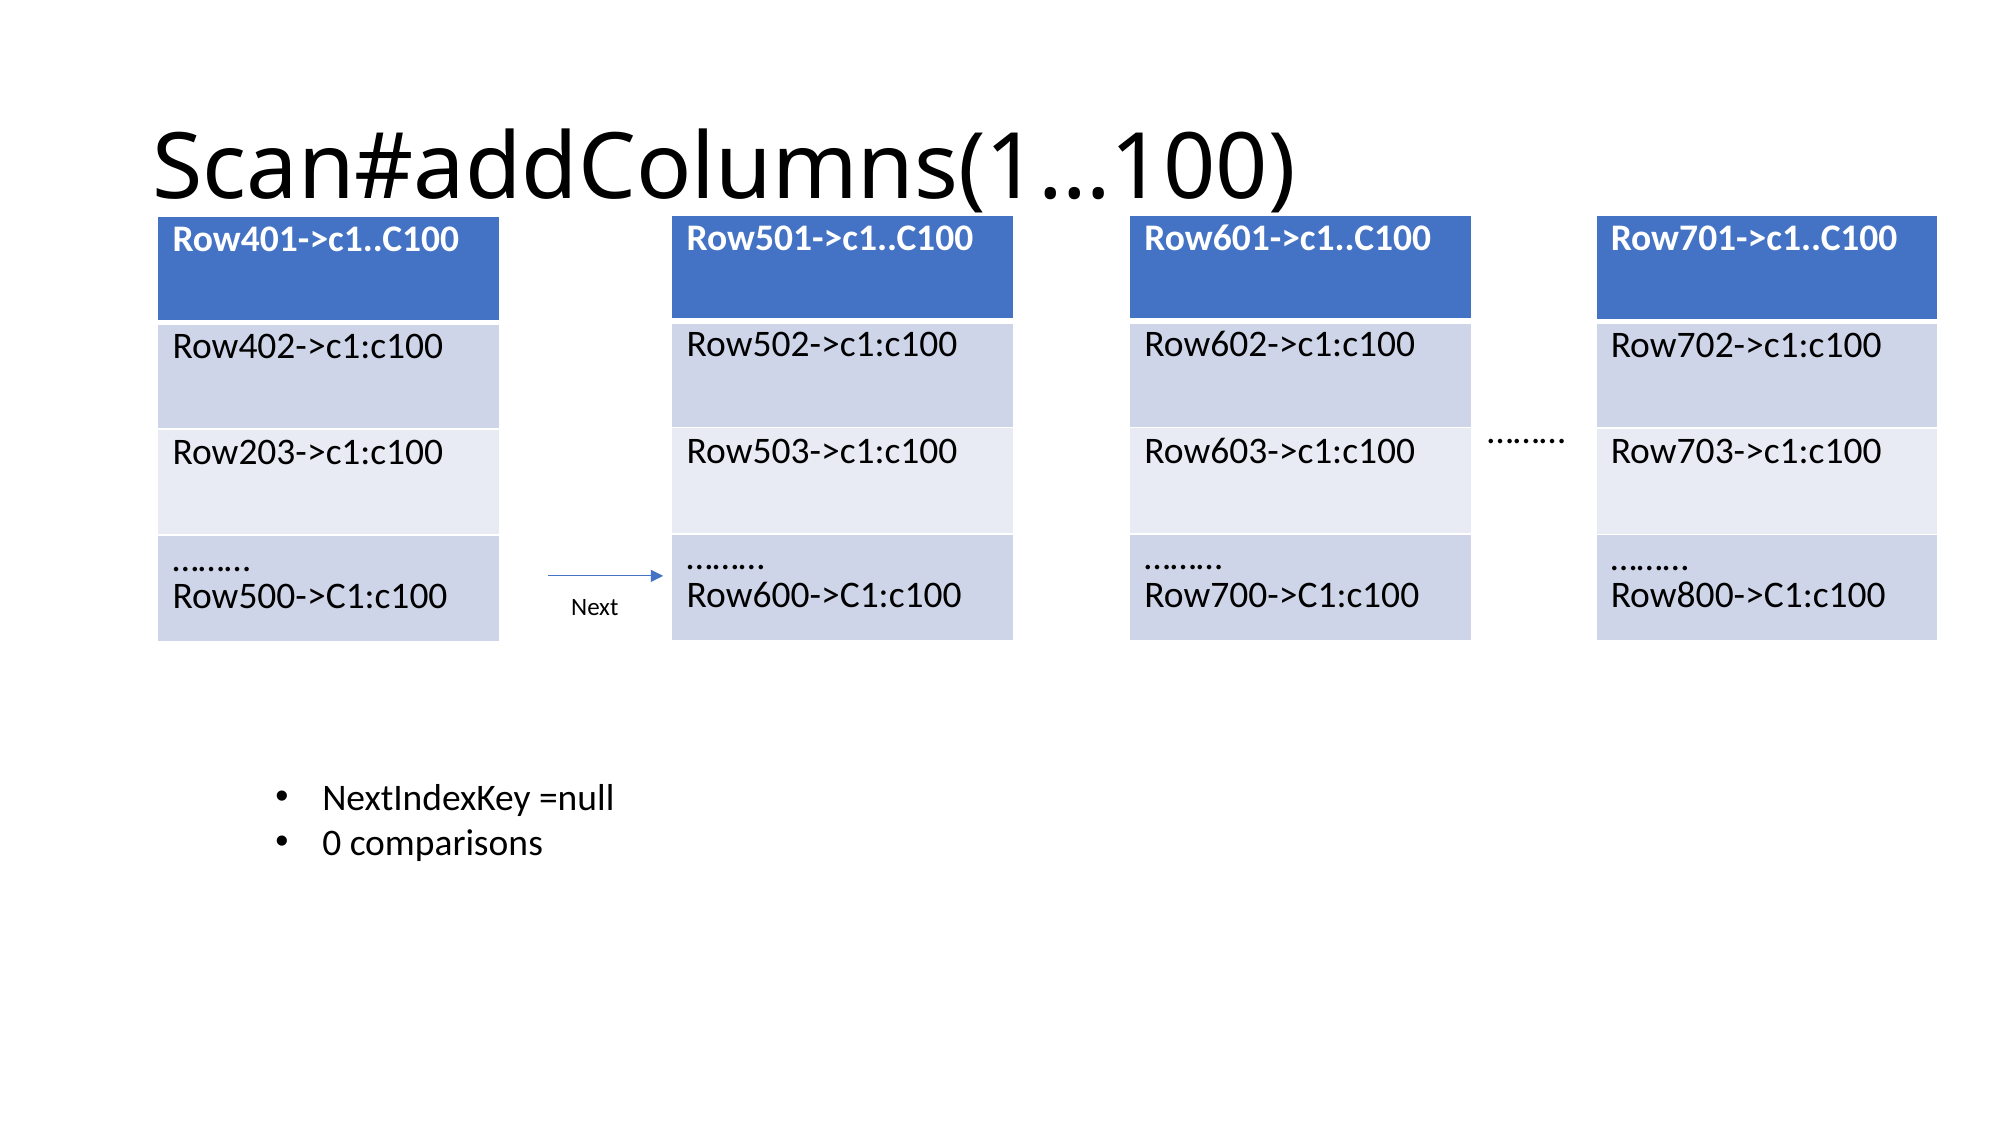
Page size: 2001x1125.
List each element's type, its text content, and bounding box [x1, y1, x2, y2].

table_header Row601->c1..C100 [1130, 216, 1471, 318]
table_cell ……… Row800->C1:c100 [1597, 535, 1937, 640]
table_header Row501->c1..C100 [672, 216, 1013, 318]
table_header Row701->c1..C100 [1597, 216, 1937, 319]
table_cell Row402->c1:c100 [158, 325, 499, 428]
table_cell ……… Row500->C1:c100 [158, 536, 499, 641]
title Scan#addColumns(1…100) [137, 59, 1863, 278]
table_header Row401->c1..C100 [158, 217, 499, 320]
table_cell Row603->c1:c100 [1130, 428, 1471, 533]
table_cell Row502->c1:c100 [672, 324, 1013, 427]
text_box ……… [1472, 398, 1719, 459]
table_cell Row703->c1:c100 [1597, 429, 1937, 534]
table_cell ……… Row700->C1:c100 [1130, 535, 1471, 640]
table_cell Row702->c1:c100 [1597, 324, 1937, 427]
table_cell ……… Row600->C1:c100 [672, 535, 1013, 640]
table_cell Row602->c1:c100 [1130, 324, 1471, 427]
text_box NextIndexKey =null 0 comparisons [260, 765, 945, 961]
table_cell Row203->c1:c100 [158, 430, 499, 534]
text_box Next [556, 583, 636, 629]
table_cell Row503->c1:c100 [672, 428, 1013, 533]
